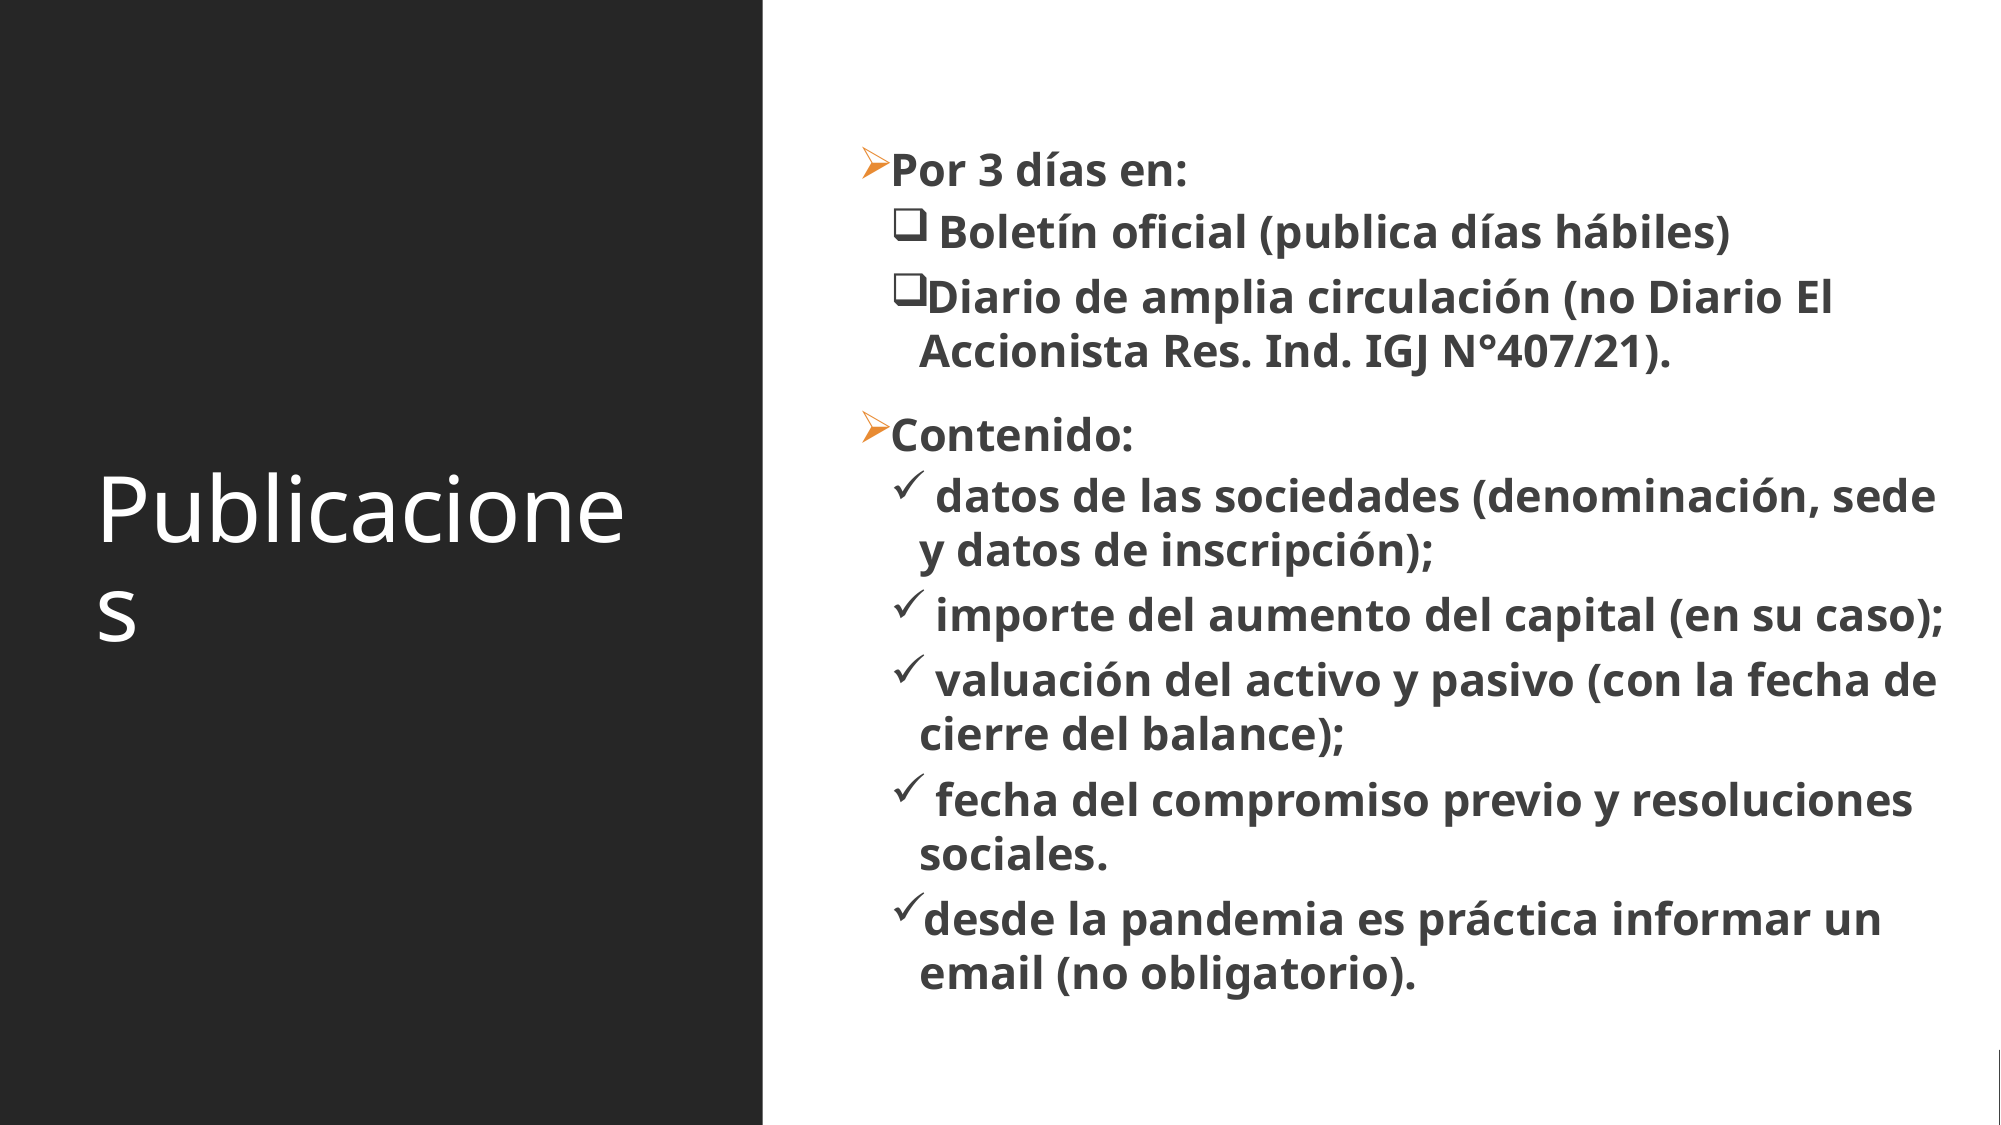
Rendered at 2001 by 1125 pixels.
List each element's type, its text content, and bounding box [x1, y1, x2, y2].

text_box [0, 0, 764, 1125]
title Publicaciones [80, 99, 679, 1026]
text_box [764, 0, 2000, 1125]
list Por 3 días en: Boletín oficial (publica días hábiles) Diario de amplia circulación (no Diario El Accionista Res. Ind. IGJ N°407/21). Contenido: datos de las sociedades (denominación, sede y datos de inscripción); importe del aumento del capital (en su caso); valuación del activo y pasivo (con la fecha de cierre del balance); fecha del compromiso previo y resoluciones sociales. desde la pandemia es práctica informar un email (no obligatorio). [858, 128, 1953, 1026]
